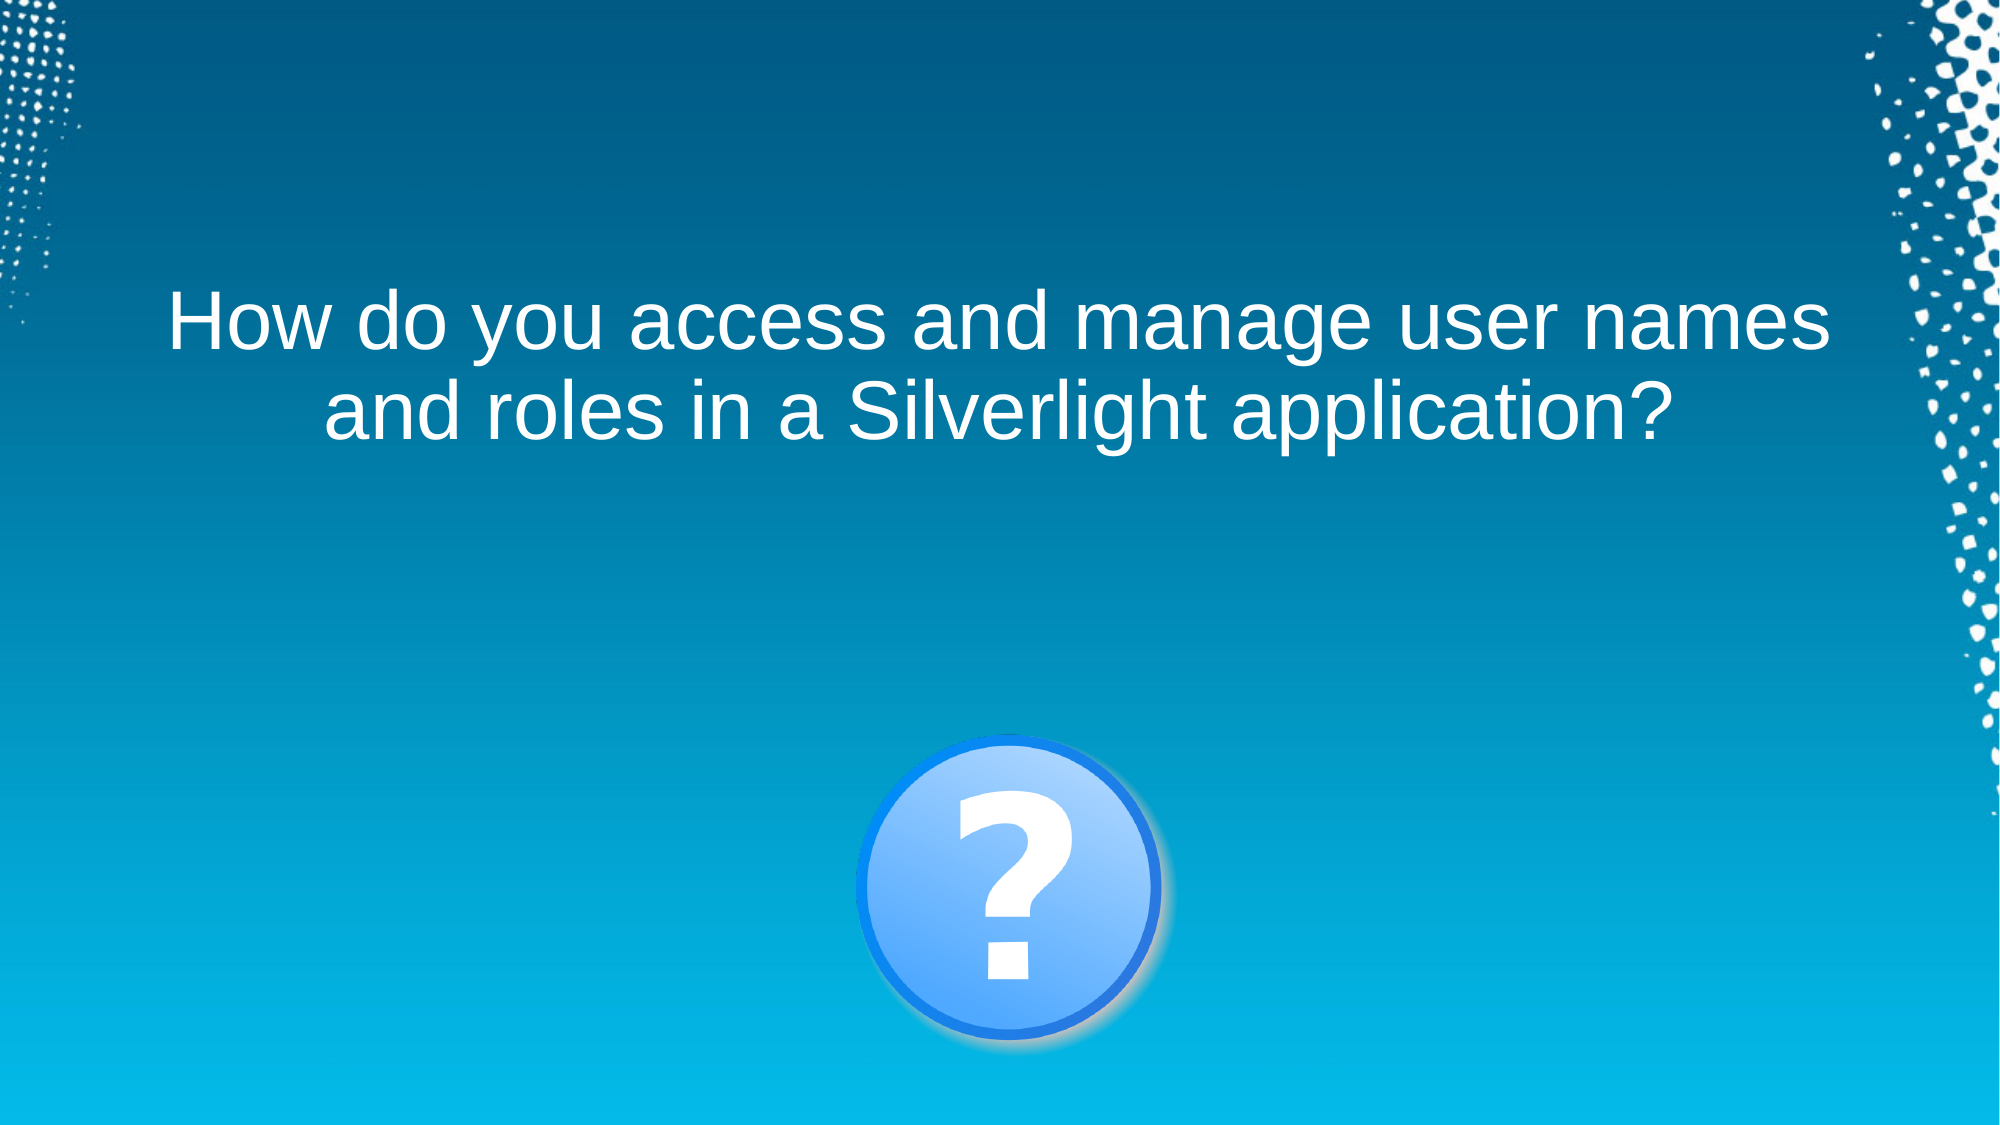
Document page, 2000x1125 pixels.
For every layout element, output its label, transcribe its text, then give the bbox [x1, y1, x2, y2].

picture [29, 27, 38, 38]
picture [43, 42, 49, 53]
picture [1960, 392, 1970, 403]
picture [54, 76, 60, 83]
picture [1935, 177, 1945, 189]
picture [1981, 604, 2000, 620]
picture [1911, 223, 1918, 230]
picture [47, 0, 57, 10]
picture [1950, 359, 1960, 366]
picture [1993, 321, 2000, 339]
picture [18, 13, 26, 19]
picture [1957, 187, 1971, 200]
picture [1892, 212, 1902, 216]
picture [1919, 367, 1930, 378]
picture [1968, 481, 1978, 492]
picture [1942, 269, 1953, 276]
picture [1907, 77, 1917, 83]
picture [1866, 51, 1874, 59]
picture [1980, 460, 1987, 469]
picture [1881, 117, 1891, 130]
picture [33, 116, 40, 124]
picture [1982, 714, 1993, 729]
picture [1921, 0, 1934, 8]
picture [33, 0, 42, 10]
picture [1994, 382, 2000, 391]
picture [1963, 589, 1976, 607]
picture [1928, 399, 1939, 415]
picture [1922, 200, 1934, 207]
picture [1963, 535, 1977, 550]
picture [1920, 257, 1932, 264]
picture [1935, 0, 2000, 306]
picture [0, 155, 5, 163]
picture [1995, 582, 2000, 595]
picture [1969, 625, 1985, 642]
picture [1909, 274, 1920, 291]
picture [34, 101, 43, 111]
picture [38, 74, 47, 80]
picture [1900, 240, 1912, 254]
picture [1894, 99, 1902, 106]
picture [1914, 164, 1923, 177]
picture [1974, 683, 1985, 694]
picture [6, 97, 12, 105]
picture [1941, 324, 1952, 332]
picture [24, 72, 32, 79]
picture [1875, 83, 1881, 96]
picture [1963, 278, 1976, 291]
picture [16, 22, 23, 34]
picture [1958, 445, 1968, 460]
picture [1991, 637, 2000, 652]
picture [1946, 155, 1961, 167]
picture [1972, 312, 1985, 322]
picture [41, 59, 48, 67]
picture [56, 47, 64, 55]
picture [33, 88, 42, 97]
picture [1935, 431, 1946, 449]
picture [1990, 492, 2000, 505]
picture [1952, 502, 1967, 516]
picture [1932, 235, 1943, 241]
picture [1926, 344, 1939, 358]
picture [16, 143, 21, 151]
picture [1978, 517, 1987, 527]
picture [17, 129, 23, 136]
picture [3, 10, 11, 18]
picture [42, 31, 53, 39]
picture [1988, 691, 2000, 709]
picture [1992, 438, 2000, 448]
picture [1953, 301, 1962, 312]
picture [0, 24, 9, 33]
picture [18, 0, 29, 6]
picture [1946, 525, 1956, 533]
picture [1930, 291, 1941, 297]
picture [1983, 404, 1992, 414]
picture [1979, 657, 1995, 676]
picture [1988, 547, 2000, 561]
picture [10, 69, 17, 78]
picture [1963, 335, 1972, 344]
picture [1991, 747, 2000, 765]
picture [0, 40, 9, 45]
picture [9, 84, 15, 91]
picture [55, 62, 62, 69]
picture [31, 131, 37, 138]
list How do you access and manage user names and roles in a Silverlight application? [108, 277, 1891, 549]
picture [1889, 152, 1901, 166]
picture [1938, 122, 1950, 133]
picture [26, 57, 34, 68]
picture [30, 14, 40, 23]
picture [1942, 465, 1958, 483]
picture [1935, 379, 1948, 391]
picture [857, 736, 1176, 1054]
picture [1973, 368, 1982, 380]
picture [1945, 213, 1955, 220]
picture [1929, 27, 1945, 45]
picture [1984, 349, 1992, 357]
picture [1955, 246, 1965, 256]
picture [58, 32, 66, 41]
picture [1972, 570, 1986, 583]
picture [1970, 426, 1980, 436]
picture [1914, 308, 1929, 326]
picture [1948, 413, 1958, 424]
picture [1898, 188, 1912, 198]
picture [45, 16, 55, 24]
picture [1925, 141, 1935, 155]
picture [1915, 109, 1924, 119]
picture [1925, 87, 1941, 99]
picture [11, 55, 21, 64]
picture [28, 42, 36, 53]
picture [13, 41, 25, 49]
picture [1955, 557, 1965, 573]
